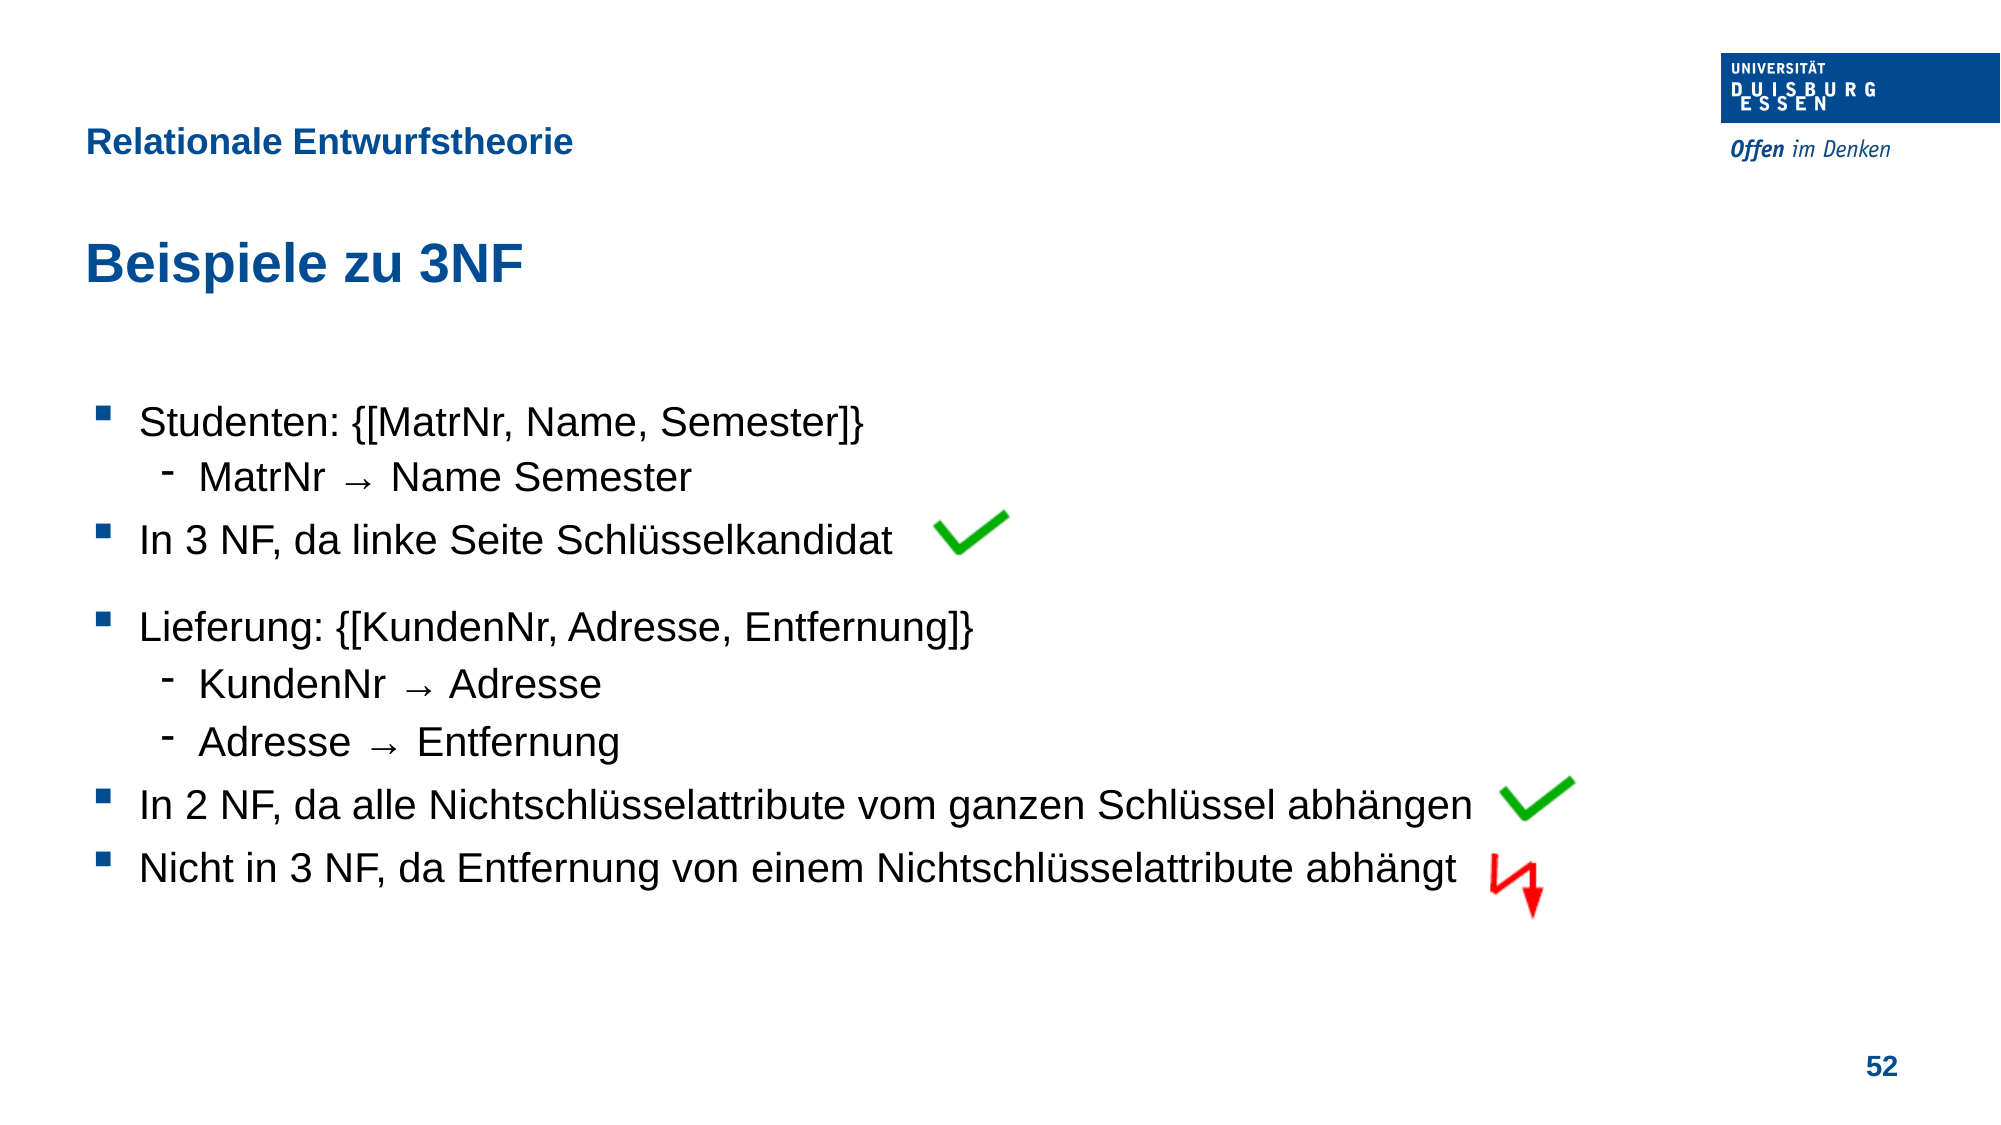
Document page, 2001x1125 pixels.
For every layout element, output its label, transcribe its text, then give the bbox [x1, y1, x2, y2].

slide_number 52 [1677, 1039, 1914, 1081]
list Beispiele zu 3NF [85, 227, 1825, 303]
picture [912, 501, 1025, 567]
picture [1478, 767, 1591, 833]
picture [1721, 53, 2000, 162]
list Studenten: {[MatrNr, Name, Semester]} MatrNr → Name Semester In 3 NF, da linke Seite Schlüsselkandidat Lieferung: {[KundenNr, Adresse, Entfernung]} KundenNr → Adresse Adresse → Entfernung In 2 NF, da alle Nichtschlüsselattribute vom ganzen Schlüssel abhängen Nicht in 3 NF, da Entfernung von einem Nichtschlüsselattribute abhängt [85, 387, 1825, 1040]
list Relationale Entwurfstheorie [85, 122, 1694, 163]
picture [1478, 849, 1549, 927]
